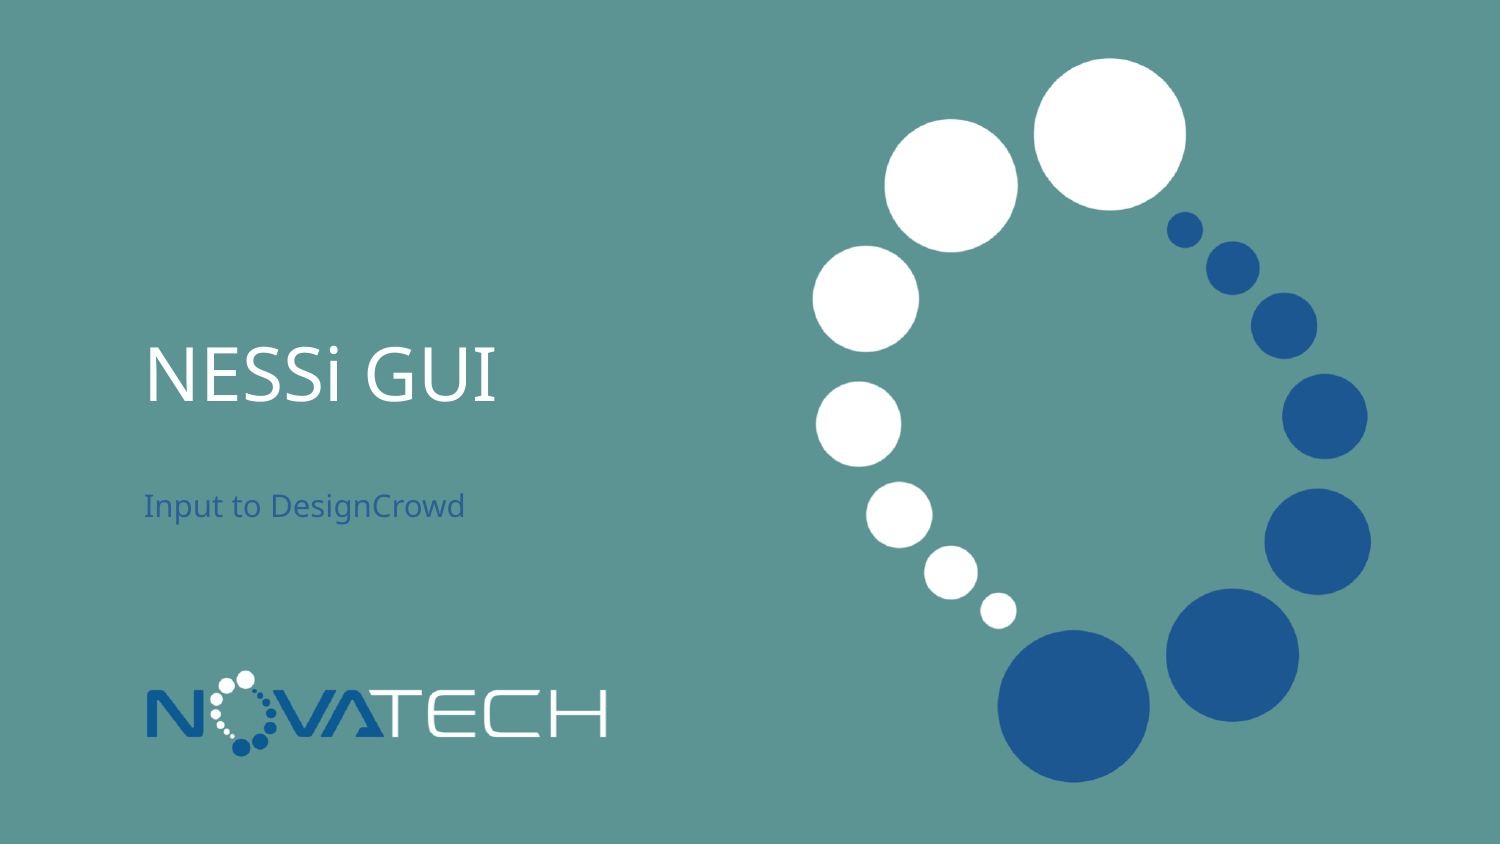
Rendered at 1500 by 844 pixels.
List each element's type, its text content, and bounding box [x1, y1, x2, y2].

title NESSi GUI [128, 98, 703, 436]
subtitle Input to DesignCrowd [128, 468, 703, 599]
picture [0, 0, 1500, 844]
